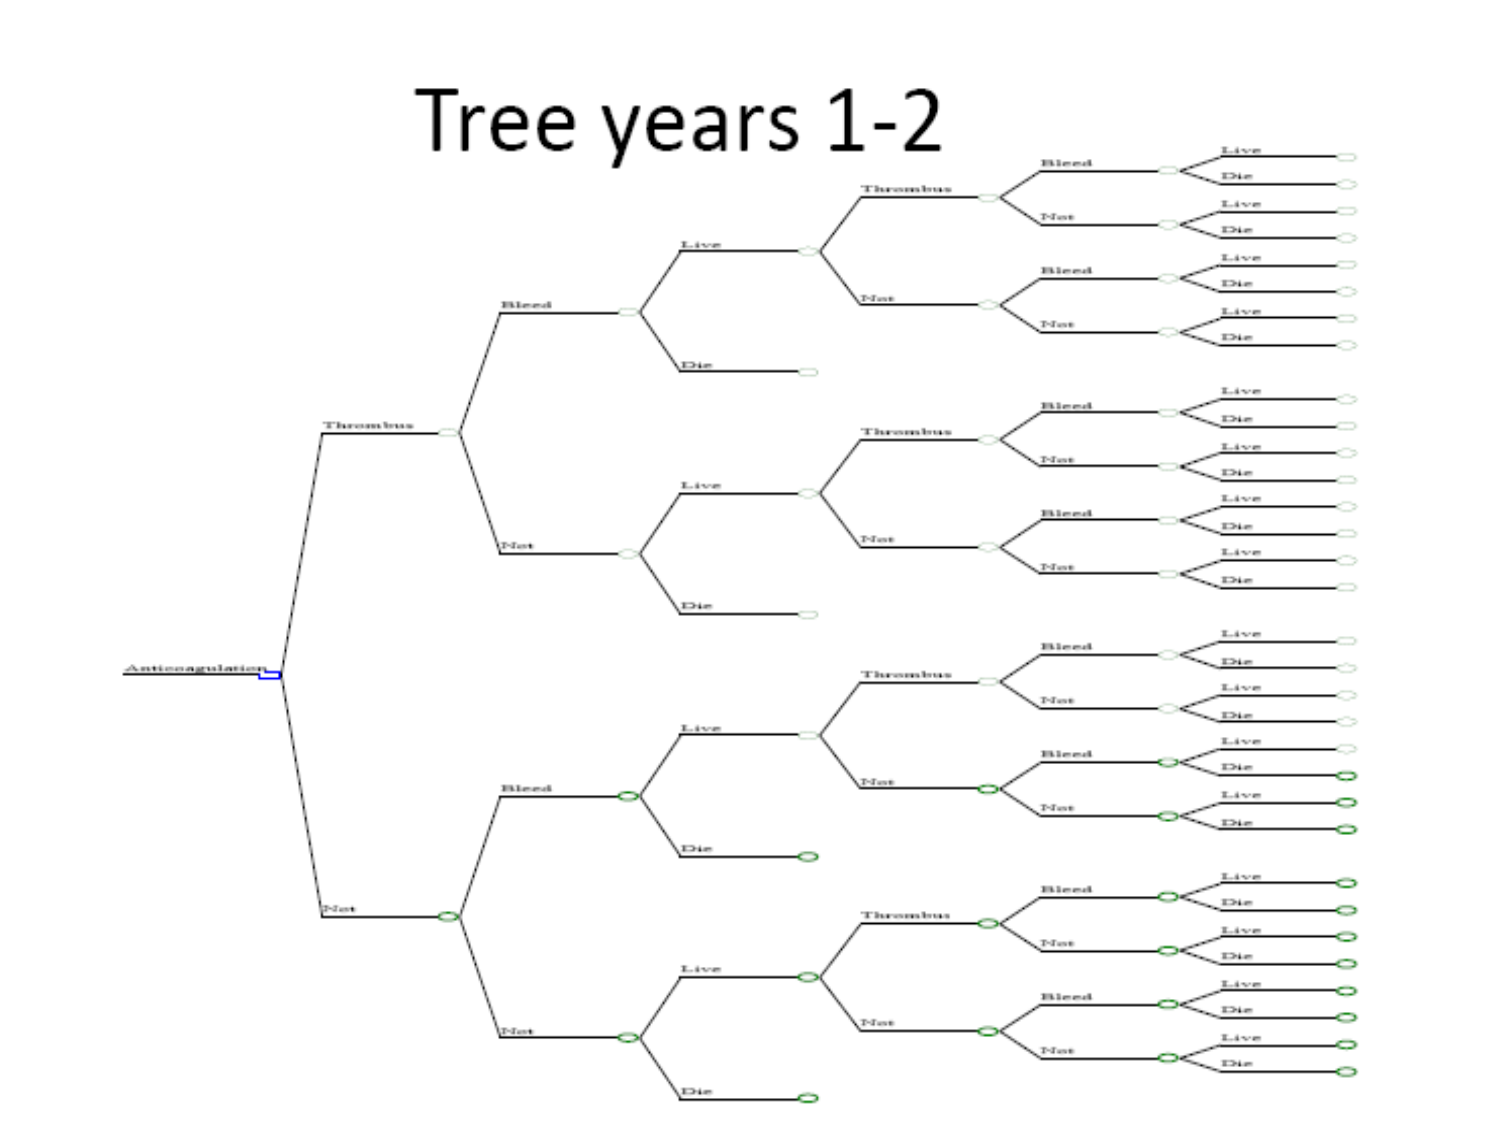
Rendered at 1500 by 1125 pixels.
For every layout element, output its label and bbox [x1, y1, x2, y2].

list [0, 0, 1500, 1125]
